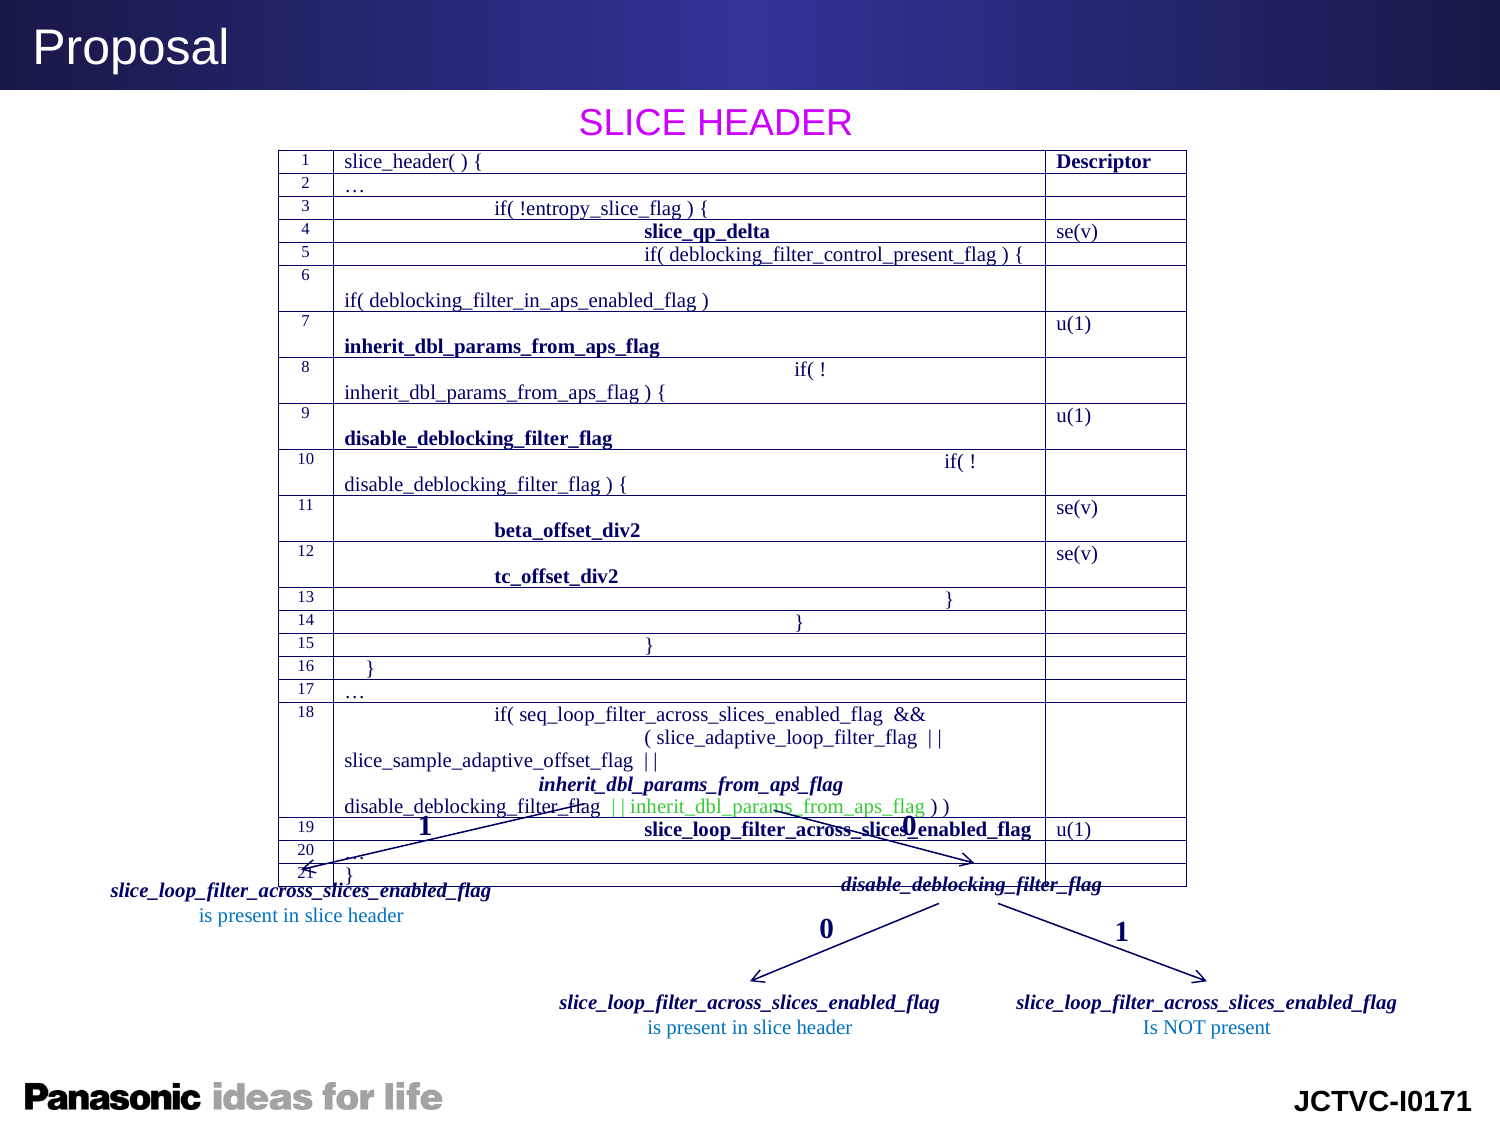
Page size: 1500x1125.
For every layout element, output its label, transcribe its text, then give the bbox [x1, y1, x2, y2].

table_cell slice_qp_delta [334, 220, 1045, 242]
table_cell se(v) [1046, 220, 1186, 242]
table_cell … [334, 174, 1045, 196]
table_cell } [334, 611, 1045, 633]
table_cell 15 [279, 634, 333, 656]
table_cell [1046, 197, 1186, 219]
table_cell 9 [279, 404, 333, 449]
table_cell [1046, 703, 1186, 761]
table_cell if( !disable_deblocking_filter_flag ) { [334, 450, 1045, 495]
table_cell [1046, 266, 1186, 311]
table_cell 18 [279, 703, 333, 761]
table_cell if( deblocking_filter_control_present_flag ) { [334, 243, 1045, 265]
table_cell } [334, 634, 1045, 656]
table_cell 17 [279, 680, 333, 702]
table_cell [1046, 243, 1186, 265]
table_cell [1046, 657, 1186, 679]
table_cell … [334, 680, 1045, 702]
table_cell [1046, 588, 1186, 610]
text_box Proposal [17, 7, 1493, 83]
table_cell 13 [279, 588, 333, 610]
table_cell } [334, 657, 1045, 679]
table_cell 4 [279, 220, 333, 242]
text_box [76, 762, 1432, 1048]
table_cell if( !entropy_slice_flag ) { [334, 197, 1045, 219]
table_cell [1046, 611, 1186, 633]
table_cell } [334, 588, 1045, 610]
table_cell if( deblocking_filter_in_aps_enabled_flag ) [334, 266, 1045, 311]
table_cell if( !inherit_dbl_params_from_aps_flag ) { [334, 358, 1045, 403]
table_header Descriptor [1046, 151, 1186, 173]
table_cell u(1) [1046, 312, 1186, 357]
table_cell 10 [279, 450, 333, 495]
table_header 1 [279, 151, 333, 173]
table_cell 3 [279, 197, 333, 219]
table_cell [1046, 680, 1186, 702]
table_cell 16 [279, 657, 333, 679]
table_cell 8 [279, 358, 333, 403]
table_cell se(v) [1046, 496, 1186, 541]
table_cell beta_offset_div2 [334, 496, 1045, 541]
table_cell [1046, 634, 1186, 656]
table_cell 6 [279, 266, 333, 311]
table_cell disable_deblocking_filter_flag [334, 404, 1045, 449]
table_cell 12 [279, 542, 333, 587]
table_cell 14 [279, 611, 333, 633]
table_cell 11 [279, 496, 333, 541]
table_cell inherit_dbl_params_from_aps_flag [334, 312, 1045, 357]
table_cell tc_offset_div2 [334, 542, 1045, 587]
table_cell u(1) [1046, 404, 1186, 449]
table_cell [1046, 450, 1186, 495]
picture [24, 1082, 443, 1110]
table_cell 7 [279, 312, 333, 357]
table_cell [1046, 358, 1186, 403]
text_box SLICE HEADER [562, 90, 870, 150]
table_cell [1046, 174, 1186, 196]
table_cell 2 [279, 174, 333, 196]
table_header slice_header( ) { [334, 151, 1045, 173]
table_cell if( seq_loop_filter_across_slices_enabled_flag && ( slice_adaptive_loop_filter_flag | | slice_sample_adaptive_offset_flag | | !disable_deblocking_filter_flag | | inherit_dbl_params_from_aps_flag ) ) [334, 703, 1045, 761]
table_cell 5 [279, 243, 333, 265]
table_cell se(v) [1046, 542, 1186, 587]
